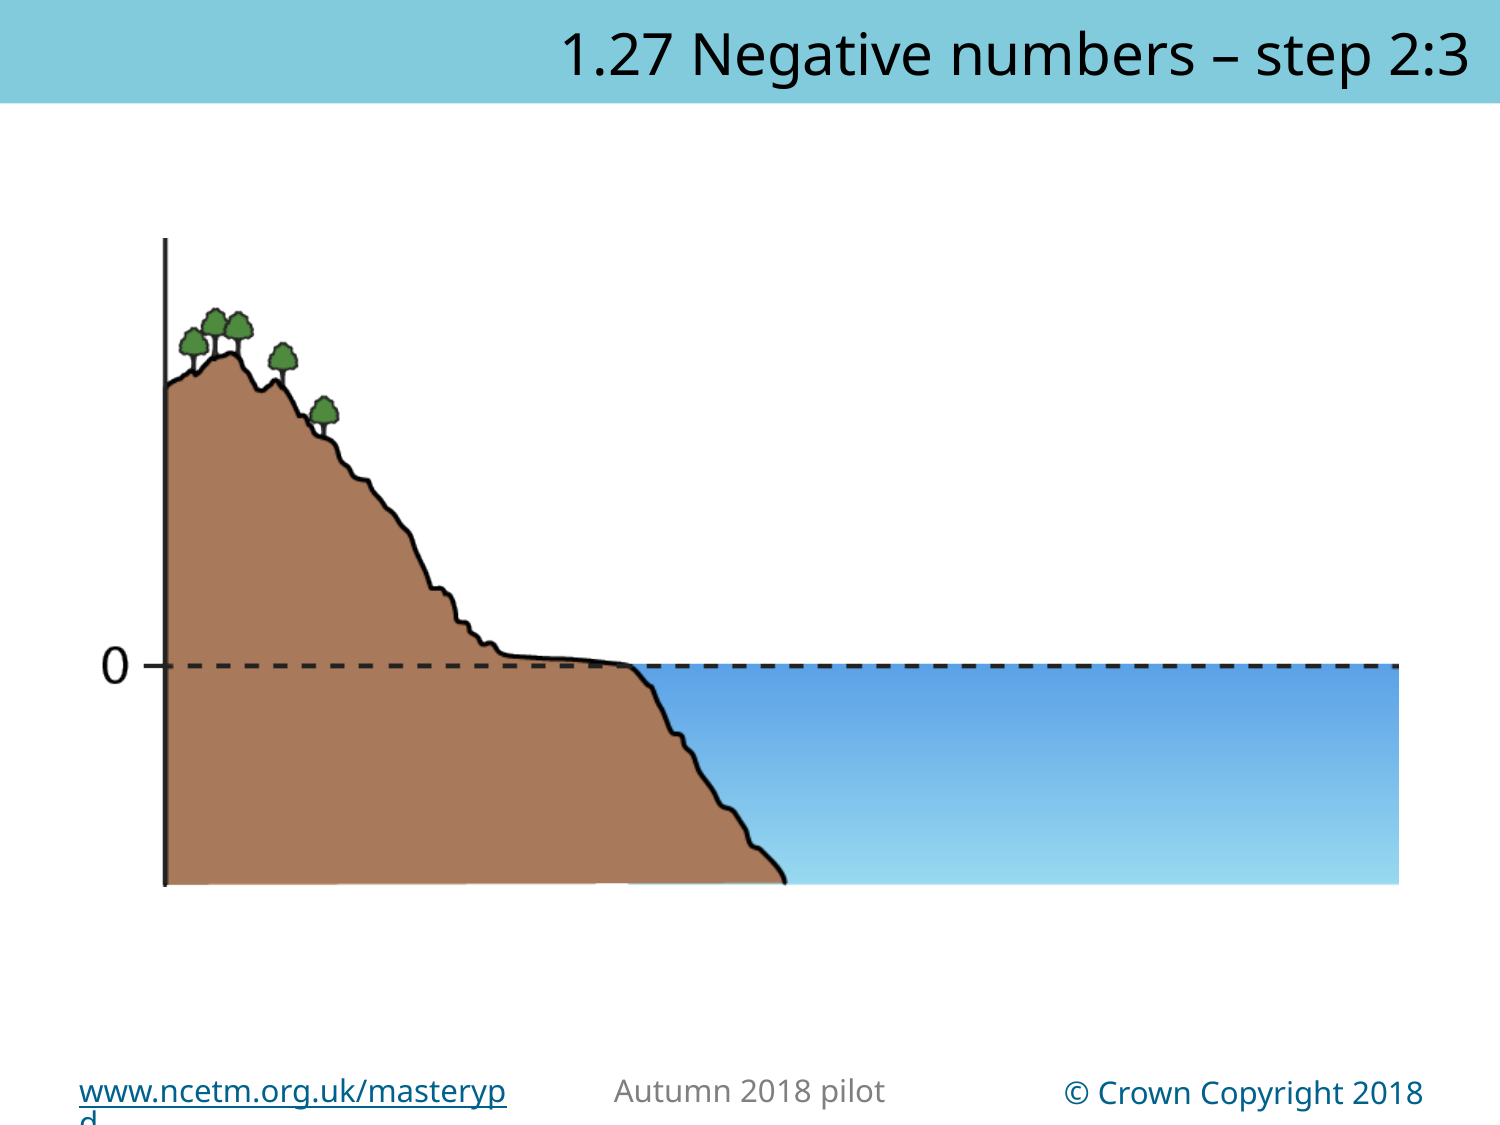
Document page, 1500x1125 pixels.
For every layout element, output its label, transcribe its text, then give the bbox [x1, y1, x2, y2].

list 1.27 Negative numbers – step 2:3 [0, 0, 1500, 104]
picture [101, 237, 1399, 888]
